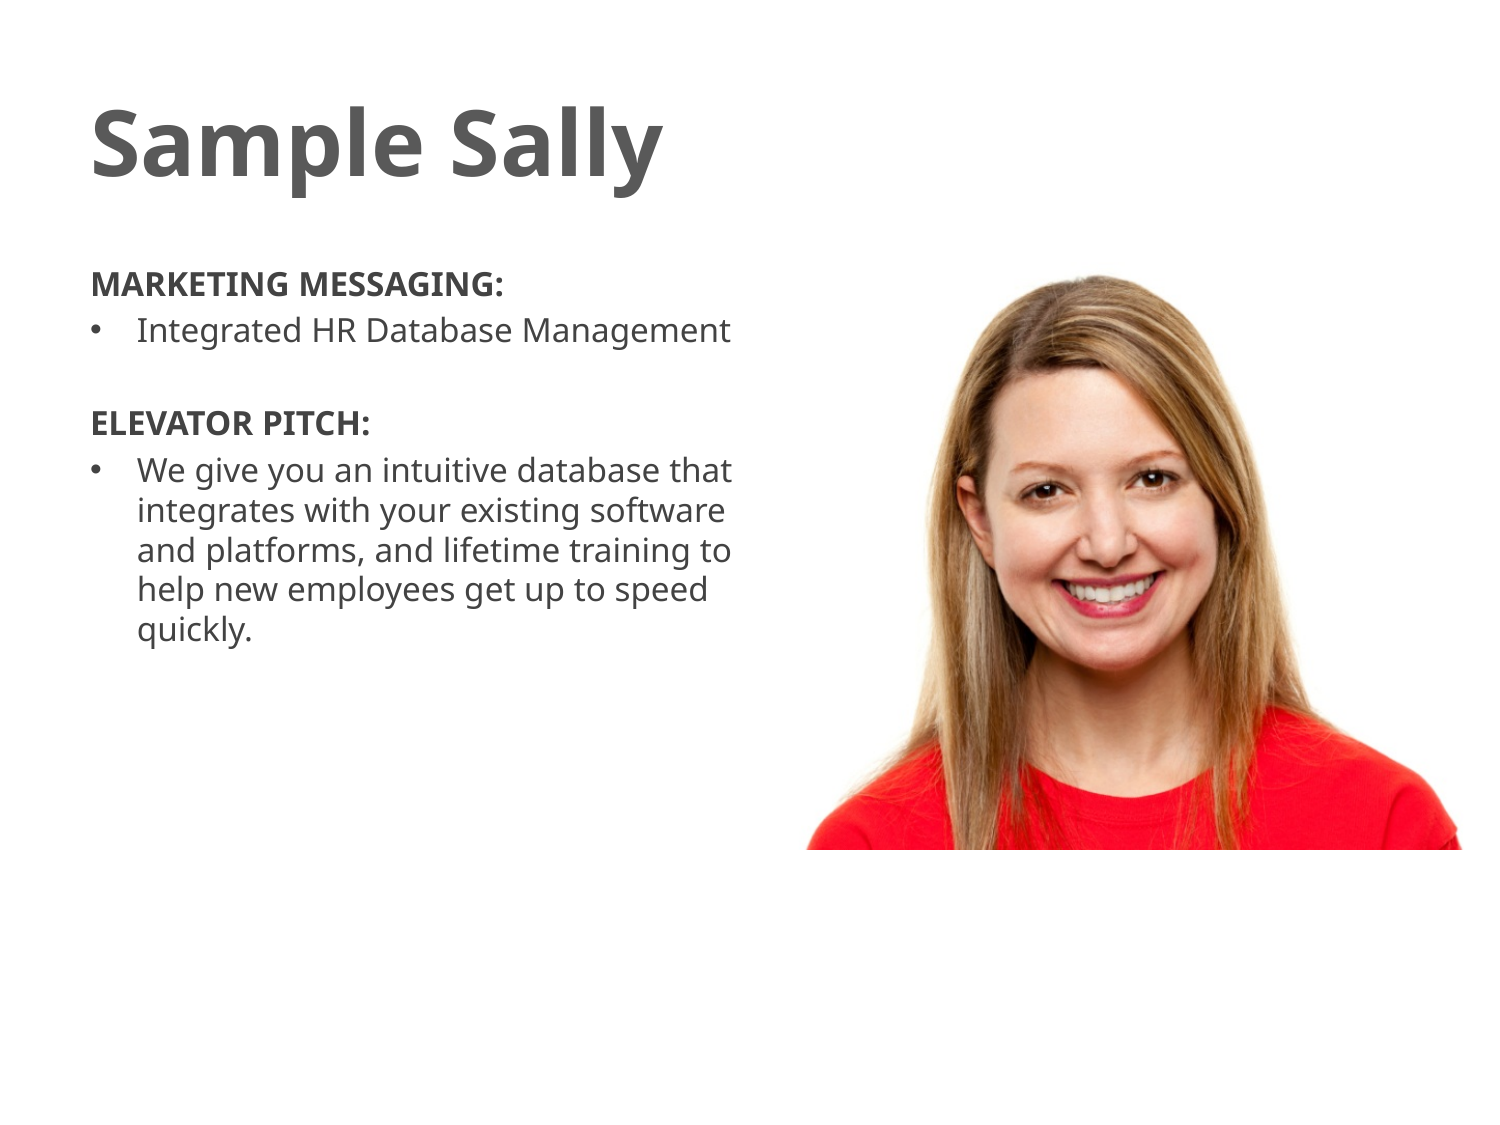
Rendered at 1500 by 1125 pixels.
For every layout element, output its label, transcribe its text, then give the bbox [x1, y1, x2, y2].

title Sample Sally [75, 44, 850, 236]
list MARKETING MESSAGING: Integrated HR Database Management ELEVATOR PITCH: We give you an intuitive database that integrates with your existing software and platforms, and lifetime training to help new employees get up to speed quickly. [75, 255, 767, 1025]
picture [766, 262, 1500, 851]
